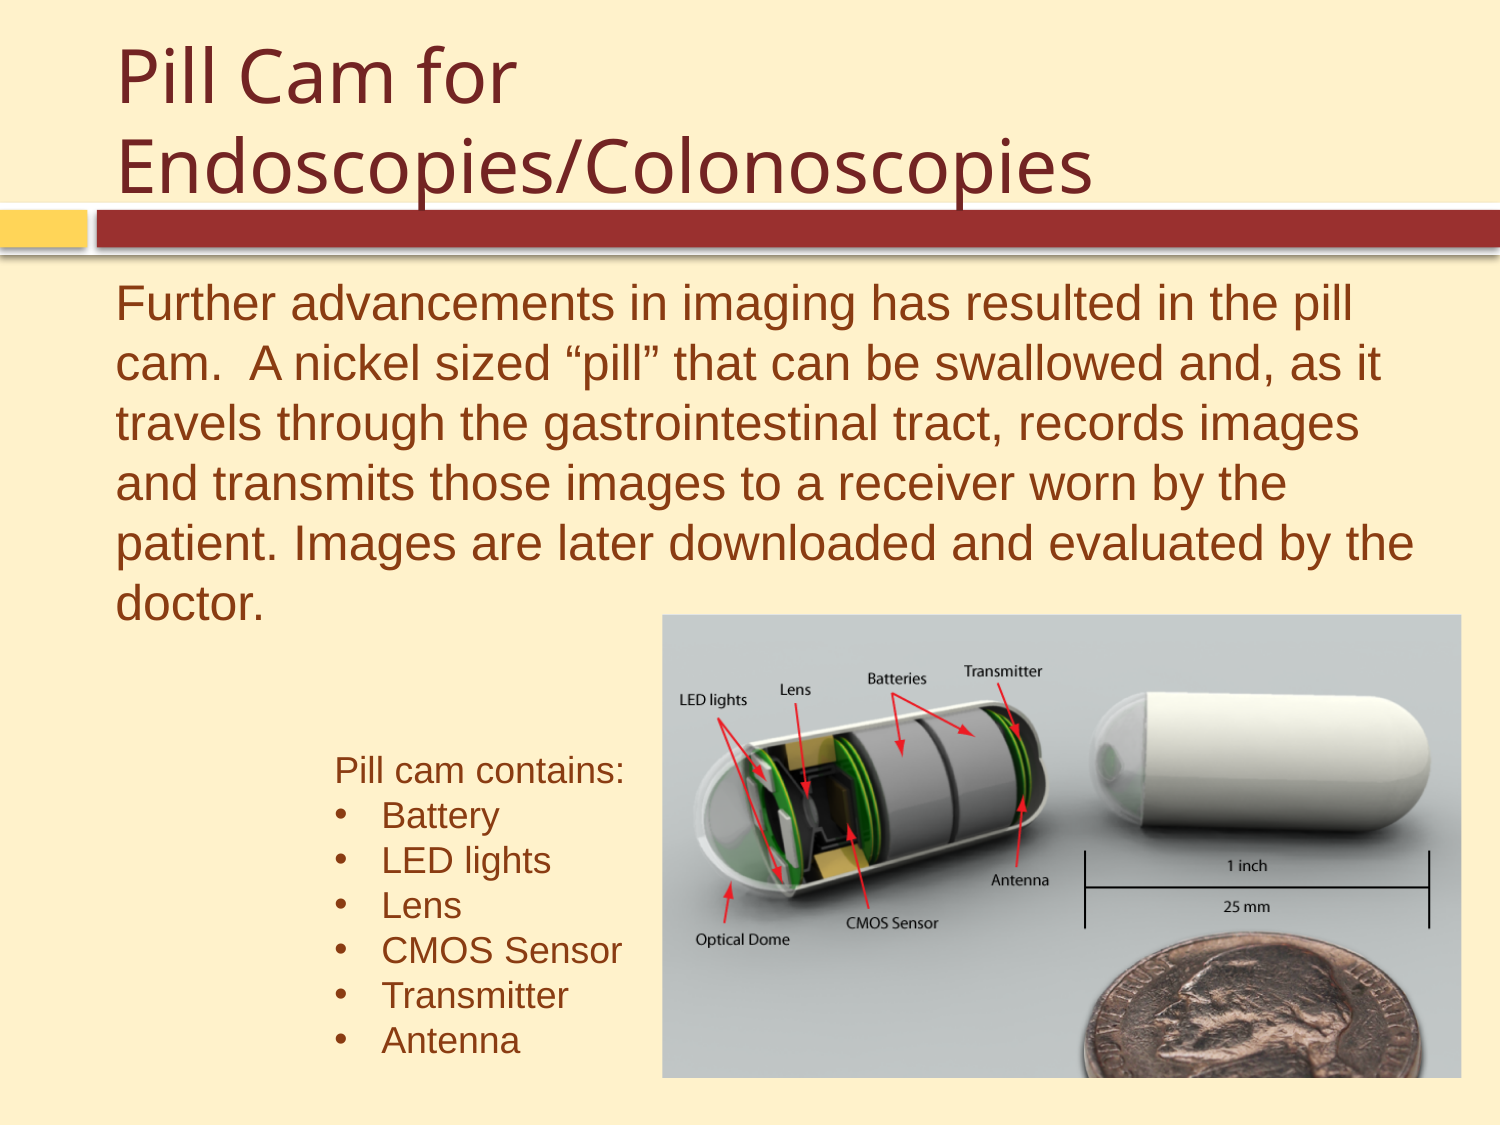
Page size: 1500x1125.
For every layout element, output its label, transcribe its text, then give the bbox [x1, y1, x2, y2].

picture [662, 614, 1462, 1078]
list Further advancements in imaging has resulted in the pill cam. A nickel sized “pill” that can be swallowed and, as it travels through the gastrointestinal tract, records images and transmits those images to a receiver worn by the patient. Images are later downloaded and evaluated by the doctor. [100, 262, 1438, 592]
text_box Pill cam contains: Battery LED lights Lens CMOS Sensor Transmitter Antenna [319, 738, 641, 1069]
title Pill Cam for Endoscopies/Colonoscopies [100, 37, 1438, 200]
